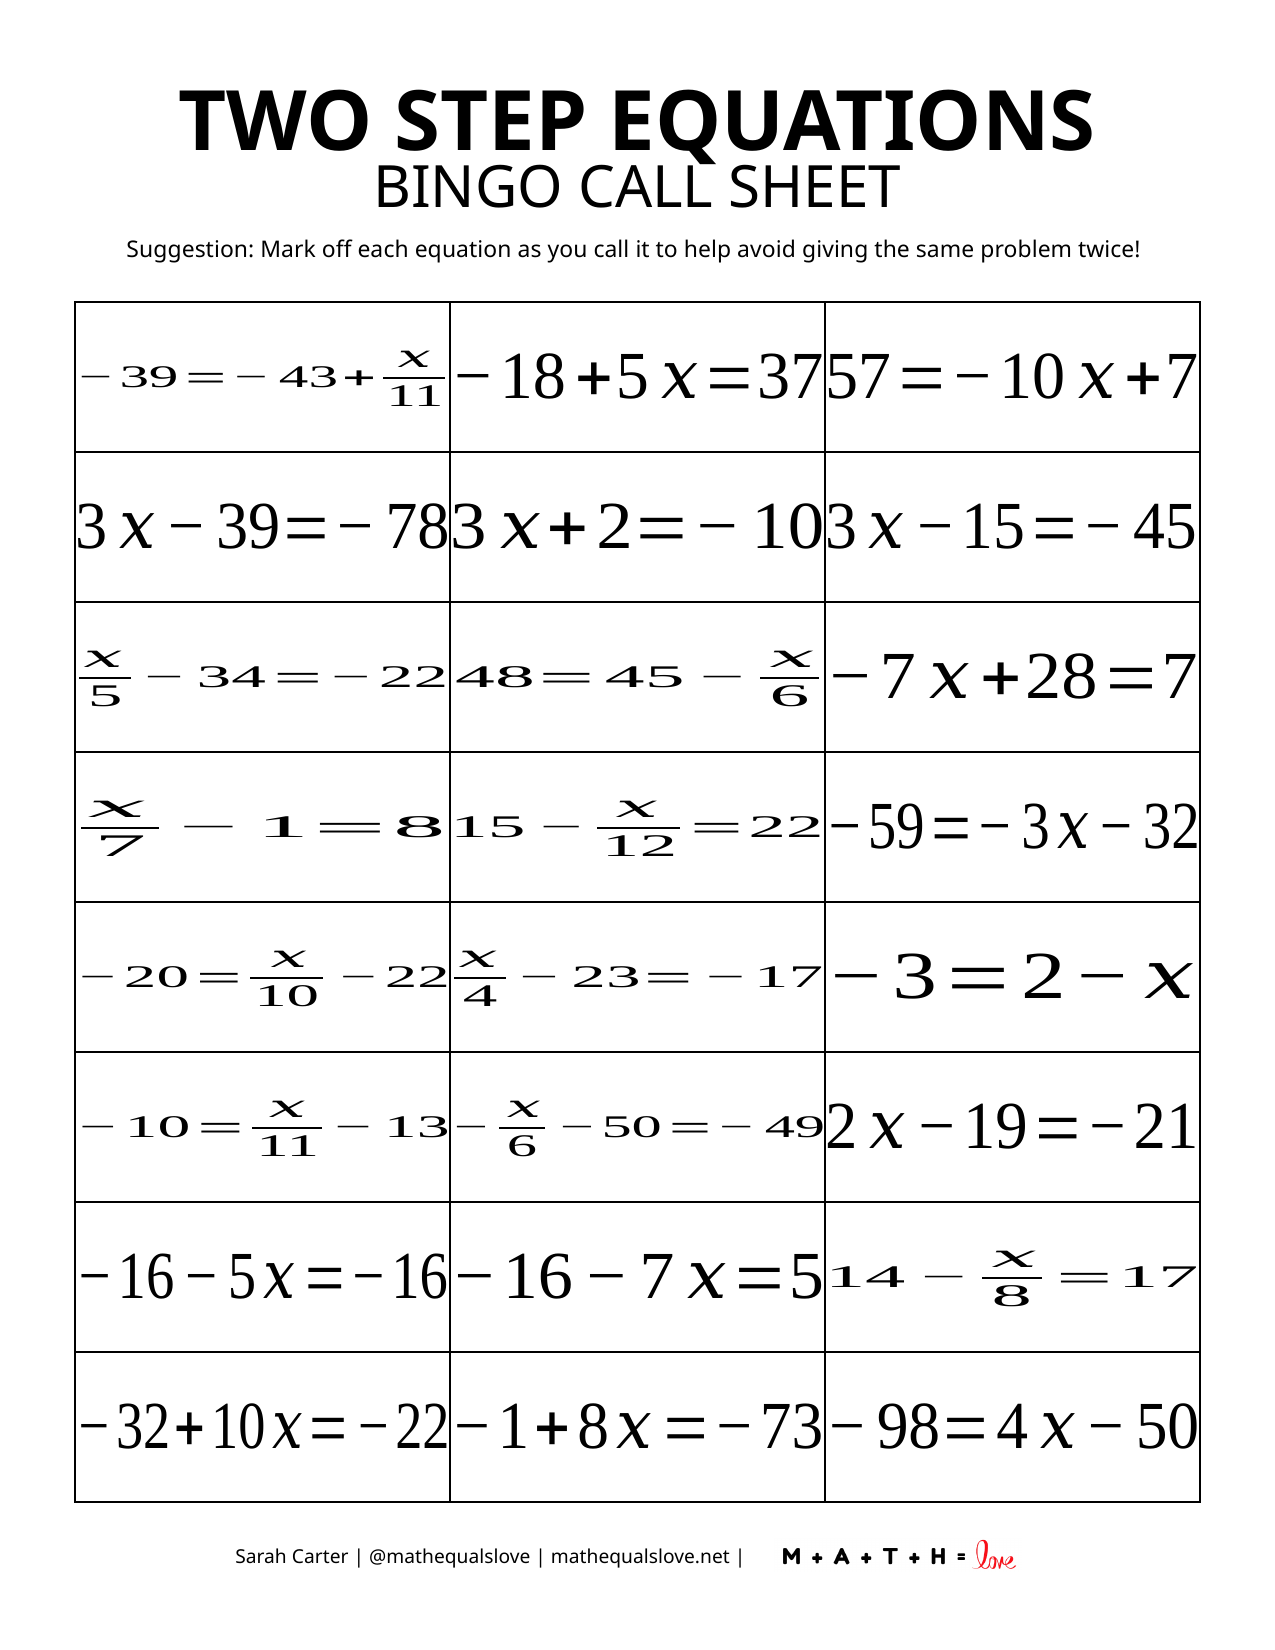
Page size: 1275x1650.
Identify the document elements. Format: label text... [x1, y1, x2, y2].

table_cell [76, 903, 449, 1051]
table_cell [451, 903, 824, 1051]
text_box BINGO CALL SHEET [74, 175, 1200, 226]
table_cell [826, 1203, 1199, 1351]
table_header [76, 303, 449, 451]
table_header [451, 303, 824, 451]
table_cell [826, 1353, 1199, 1501]
table_cell [451, 453, 824, 601]
table_cell [76, 1053, 449, 1201]
table_cell [826, 903, 1199, 1051]
table_cell [451, 603, 824, 751]
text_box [220, 1535, 1055, 1576]
table_cell [451, 753, 824, 901]
table_cell [451, 1053, 824, 1201]
table_cell [76, 453, 449, 601]
table_cell [826, 1053, 1199, 1201]
table_cell [826, 753, 1199, 901]
table_cell [451, 1203, 824, 1351]
table_cell [826, 453, 1199, 601]
table_cell [76, 1203, 449, 1351]
table_header [826, 303, 1199, 451]
table_cell [826, 603, 1199, 751]
text_box Suggestion: Mark off each equation as you call it to help avoid giving the same problem twice! [74, 227, 1200, 270]
table_cell [76, 603, 449, 751]
table_cell [76, 1353, 449, 1501]
table_cell [451, 1353, 824, 1501]
table_cell [76, 753, 449, 901]
text_box TWO STEP EQUATIONS [74, 59, 1200, 175]
